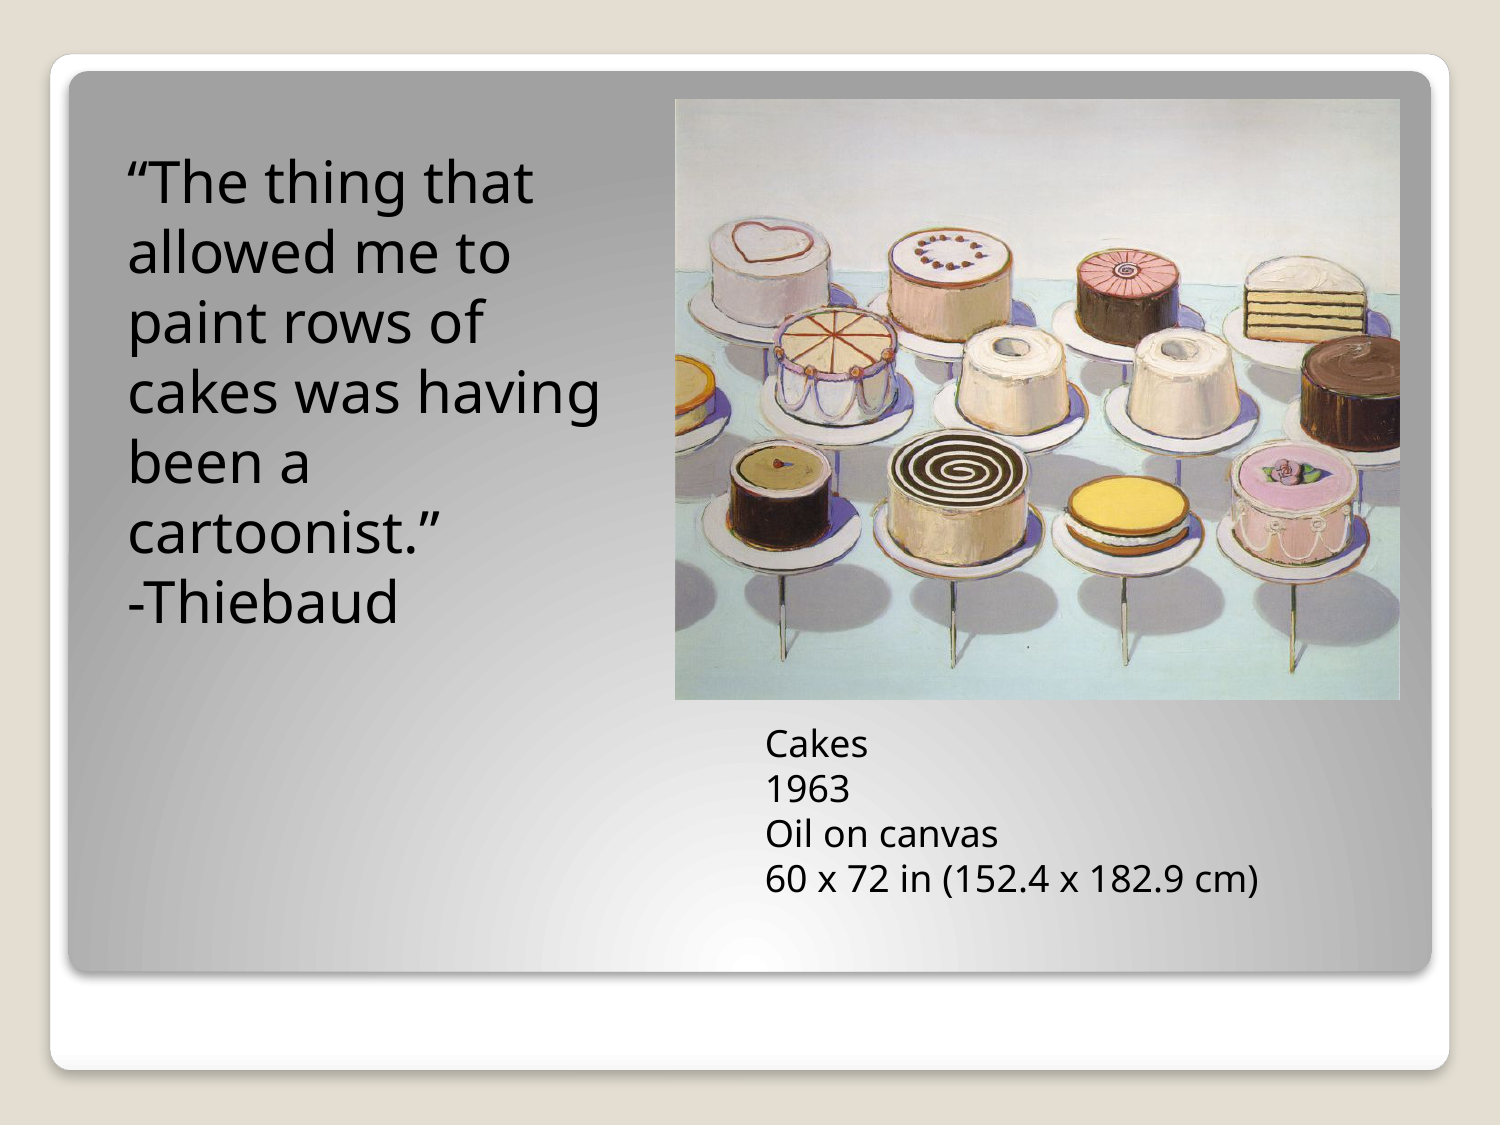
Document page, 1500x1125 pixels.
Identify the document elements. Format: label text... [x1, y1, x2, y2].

text_box “The thing that allowed me to paint rows of cakes was having been a cartoonist.” -Thiebaud [112, 137, 638, 643]
picture [674, 99, 1401, 700]
text_box Cakes 1963 Oil on canvas 60 x 72 in (152.4 x 182.9 cm) [749, 712, 1413, 953]
